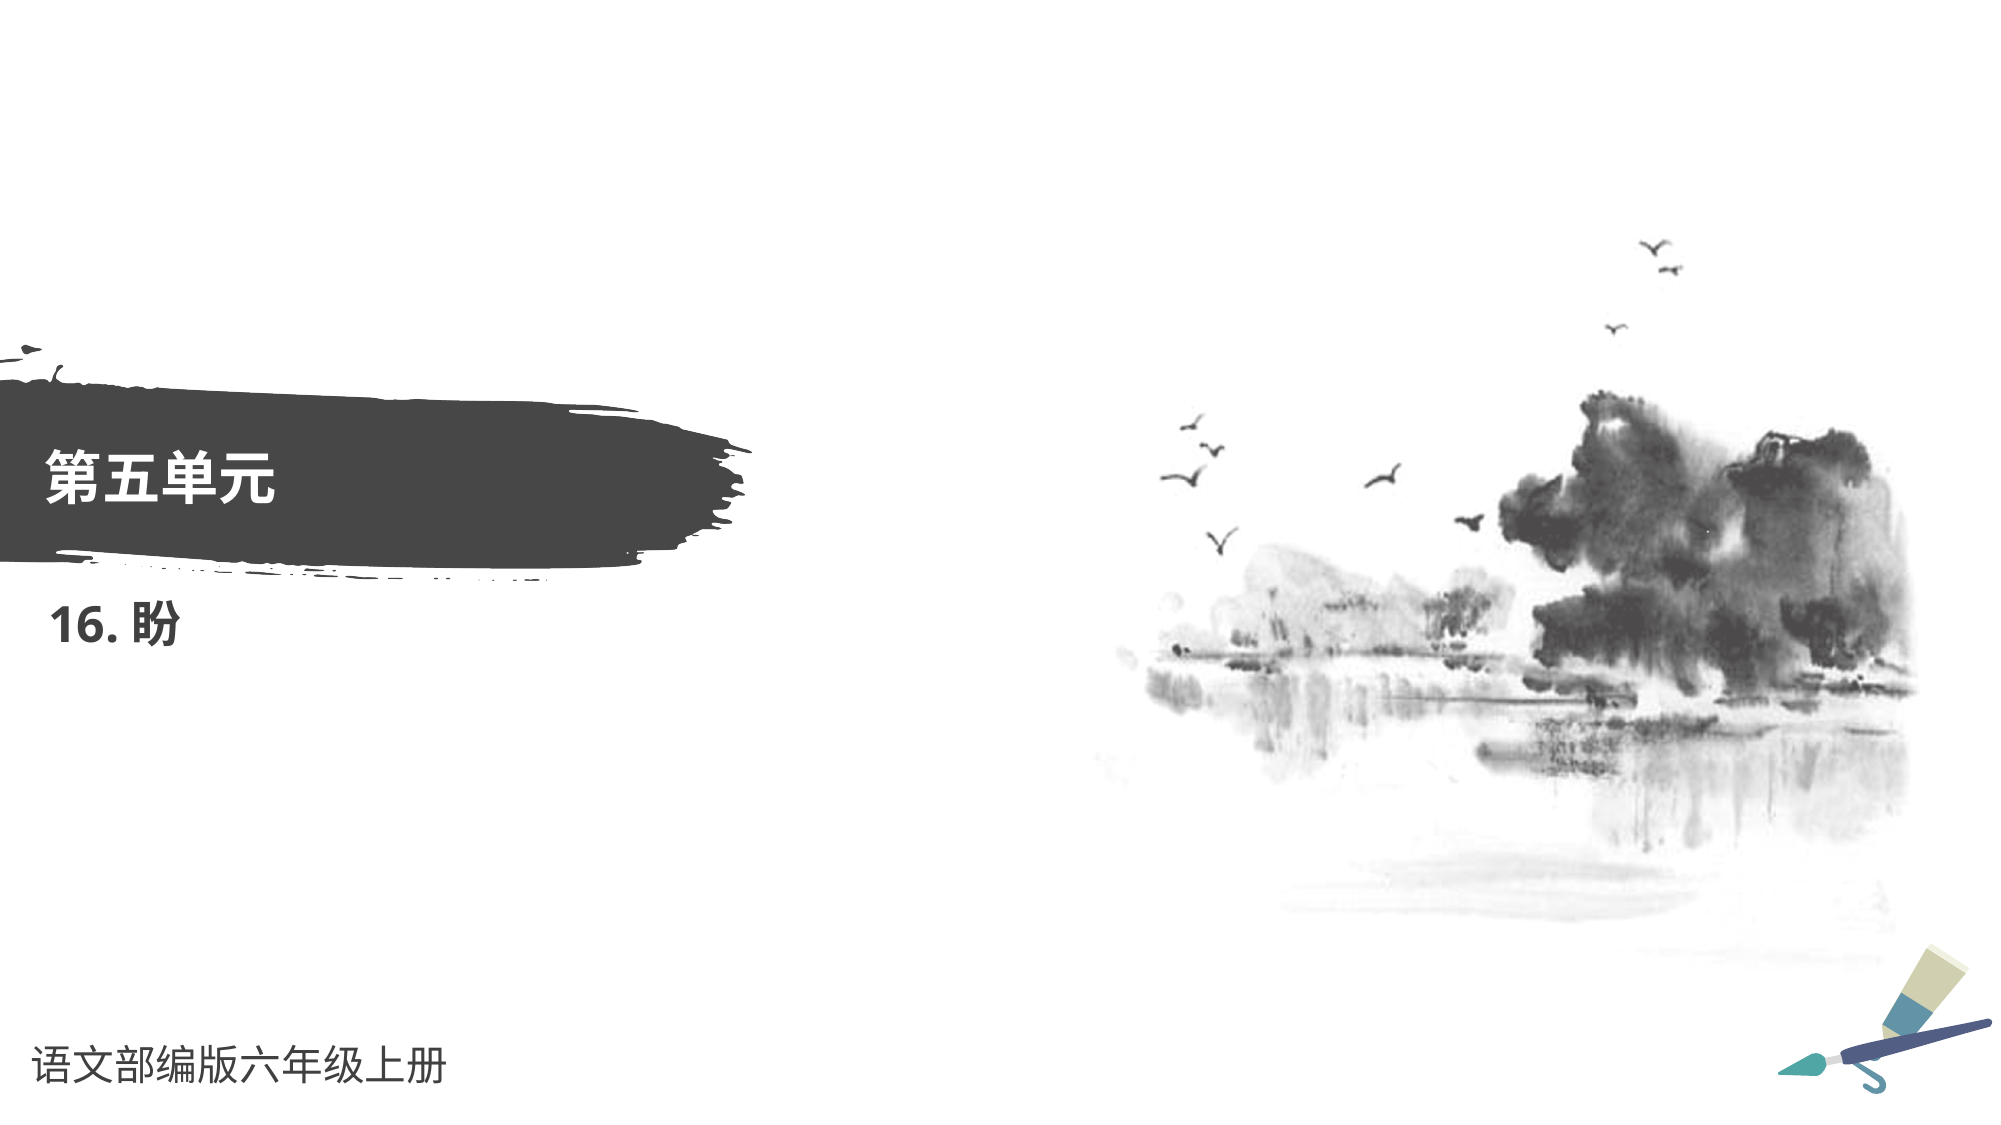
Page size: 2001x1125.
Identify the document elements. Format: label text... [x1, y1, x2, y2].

picture [0, 335, 752, 582]
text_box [1811, 945, 1974, 1125]
text_box 语文部编版六年级上册 [15, 1031, 616, 1097]
text_box 16.盼 [33, 585, 777, 660]
picture [1093, 235, 1920, 974]
